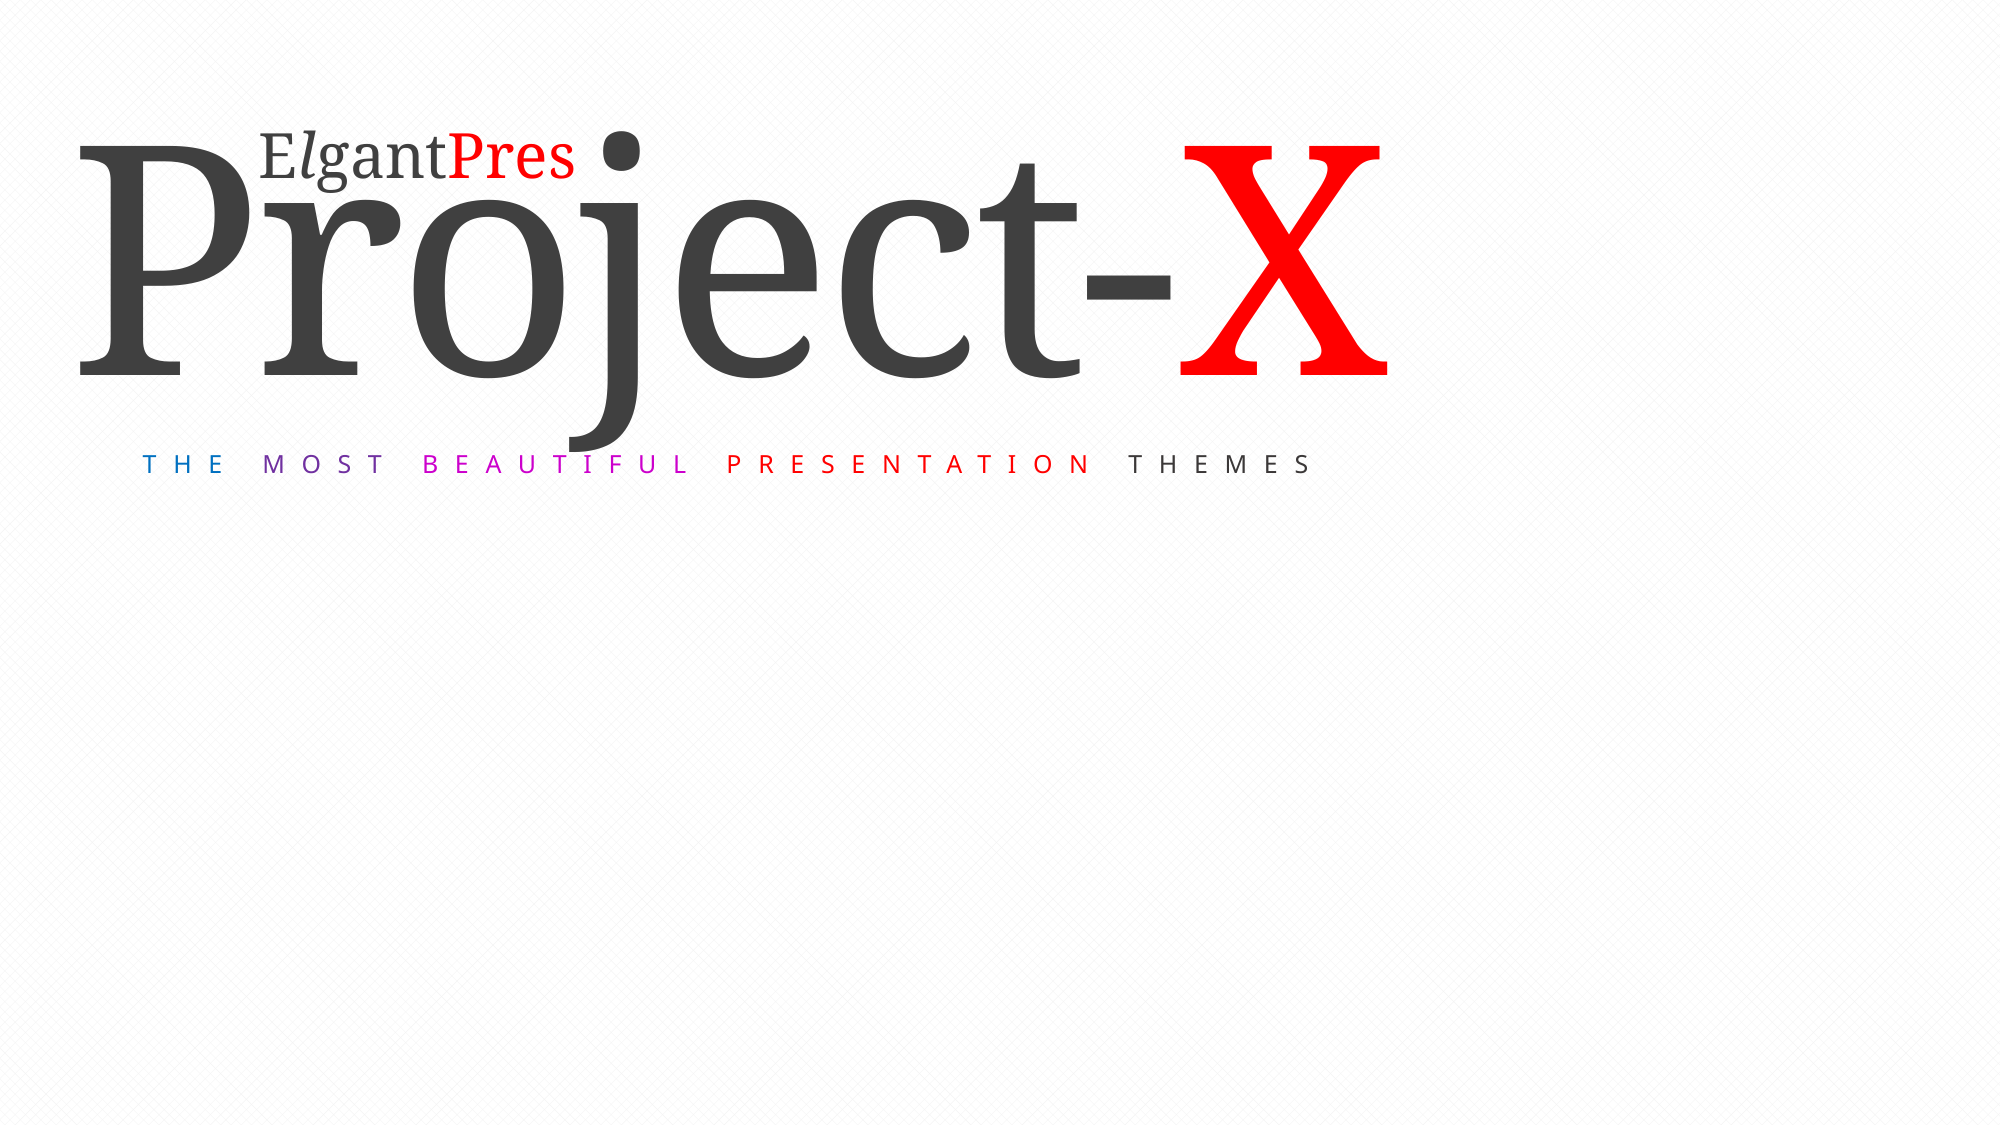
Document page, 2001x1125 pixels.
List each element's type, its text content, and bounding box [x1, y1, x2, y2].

text_box ElgantPres [243, 108, 600, 199]
text_box THE MOST BEAUTIFUL PRESENTATION THEMES [0, 441, 1452, 486]
text_box Project-X [53, 47, 1427, 441]
